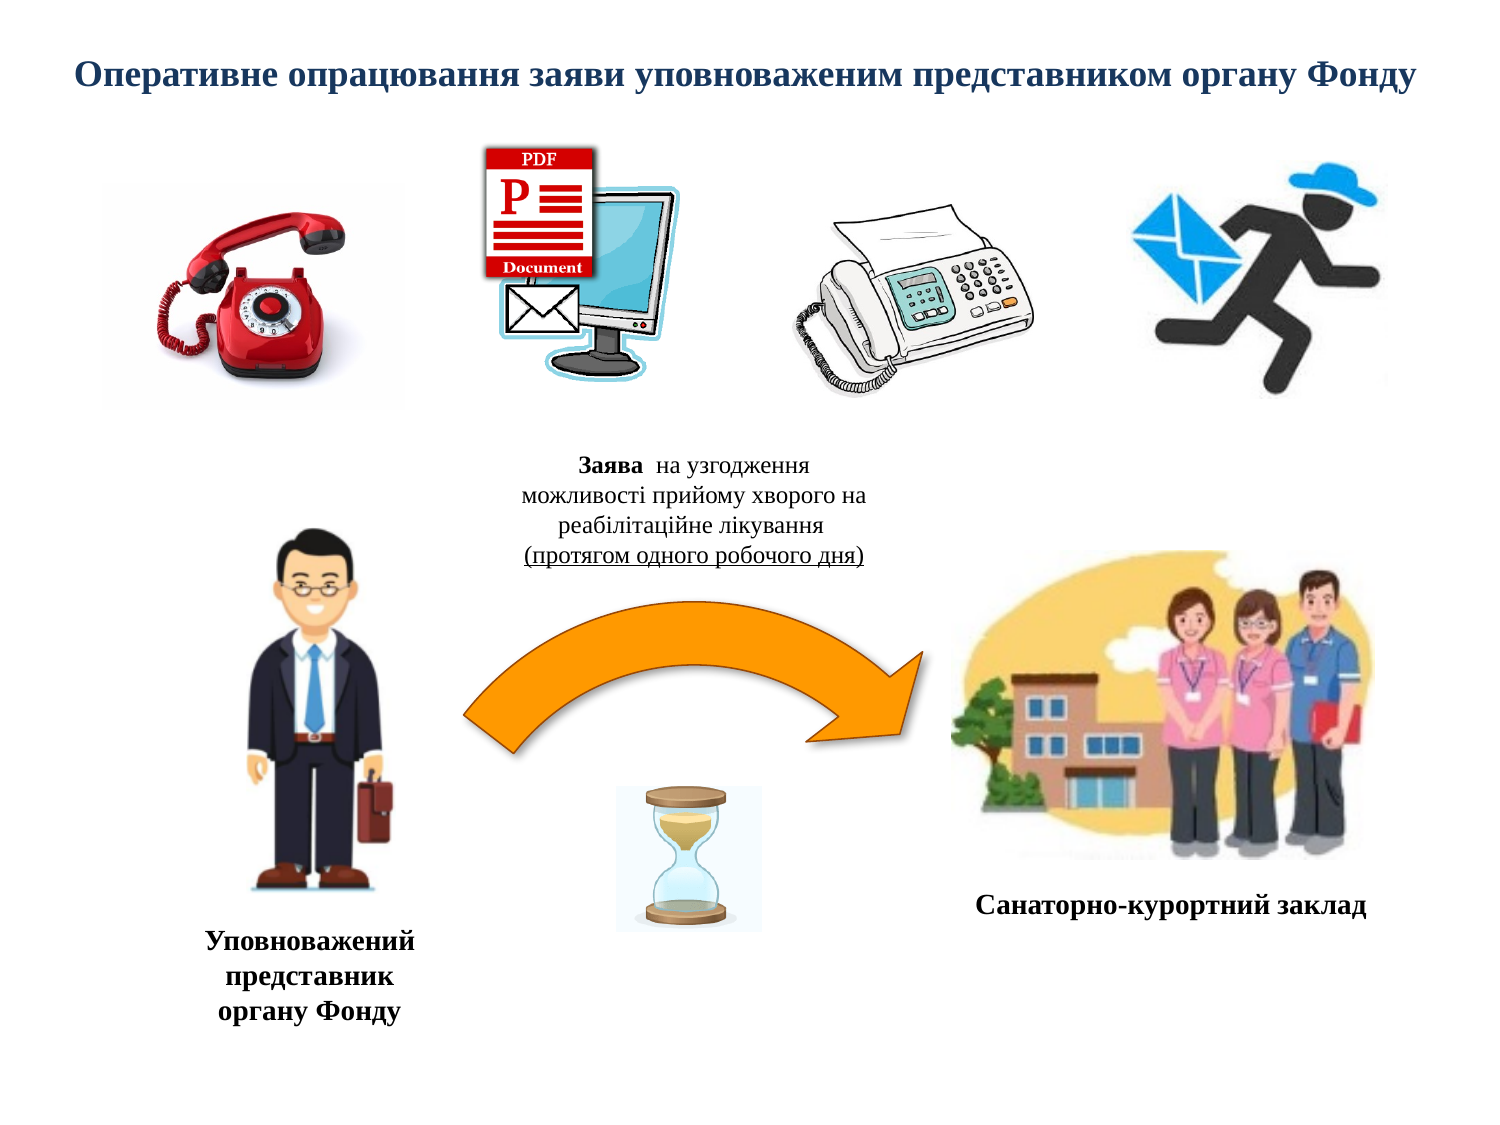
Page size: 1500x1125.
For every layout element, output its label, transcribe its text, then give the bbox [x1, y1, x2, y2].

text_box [478, 141, 680, 383]
text_box Заява на узгодження можливості прийому хворого на реабілітаційне лікування (протягом одного робочого дня) [505, 440, 884, 576]
text_box Уповноважений представник органу Фонду [123, 913, 496, 1034]
text_box [462, 601, 924, 755]
picture [791, 204, 1034, 398]
picture [246, 526, 396, 894]
text_box Санаторно-курортний заклад [953, 878, 1389, 928]
picture [616, 786, 762, 932]
picture [1126, 160, 1389, 399]
text_box Оперативне опрацювання заяви уповноваженим представником органу Фонду [44, 41, 1447, 101]
picture [102, 182, 405, 410]
picture [950, 550, 1375, 860]
